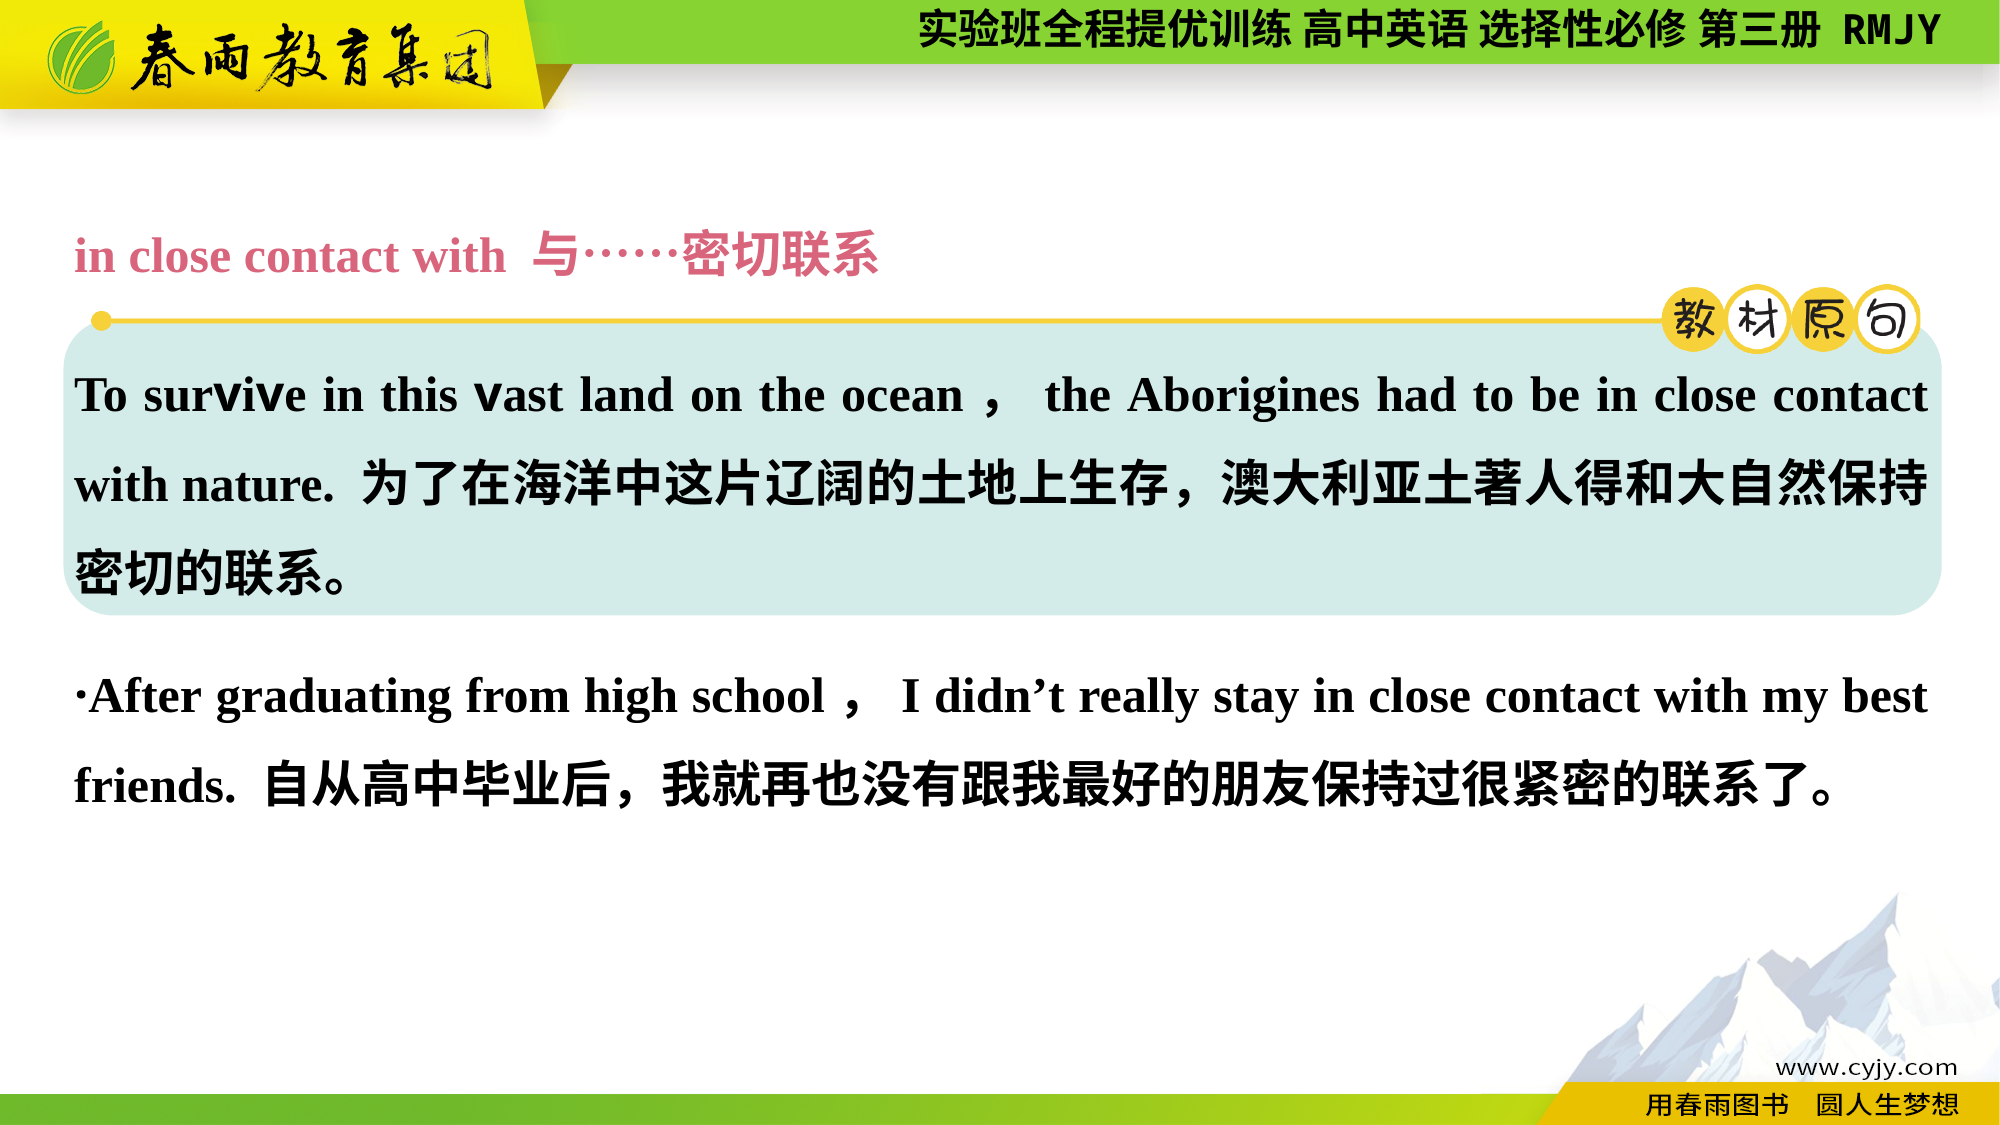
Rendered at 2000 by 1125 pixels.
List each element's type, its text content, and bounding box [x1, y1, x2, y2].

text_box ·After graduating from high school，I didn’t really stay in close contact with my best friends. 自从高中毕业后，我就再也没有跟我最好的朋友保持过很紧密的联系了。 [59, 625, 1944, 821]
list in close contact with 与……密切联系 [59, 185, 1944, 280]
text_box [88, 609, 1917, 616]
picture [0, 0, 2000, 1125]
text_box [90, 284, 1921, 383]
text_box To survive in this vast land on the ocean，the Aborigines had to be in close contact with nature. 为了在海洋中这片辽阔的土地上生存，澳大利亚土著人得和大自然保持密切的联系。 [59, 323, 1944, 609]
